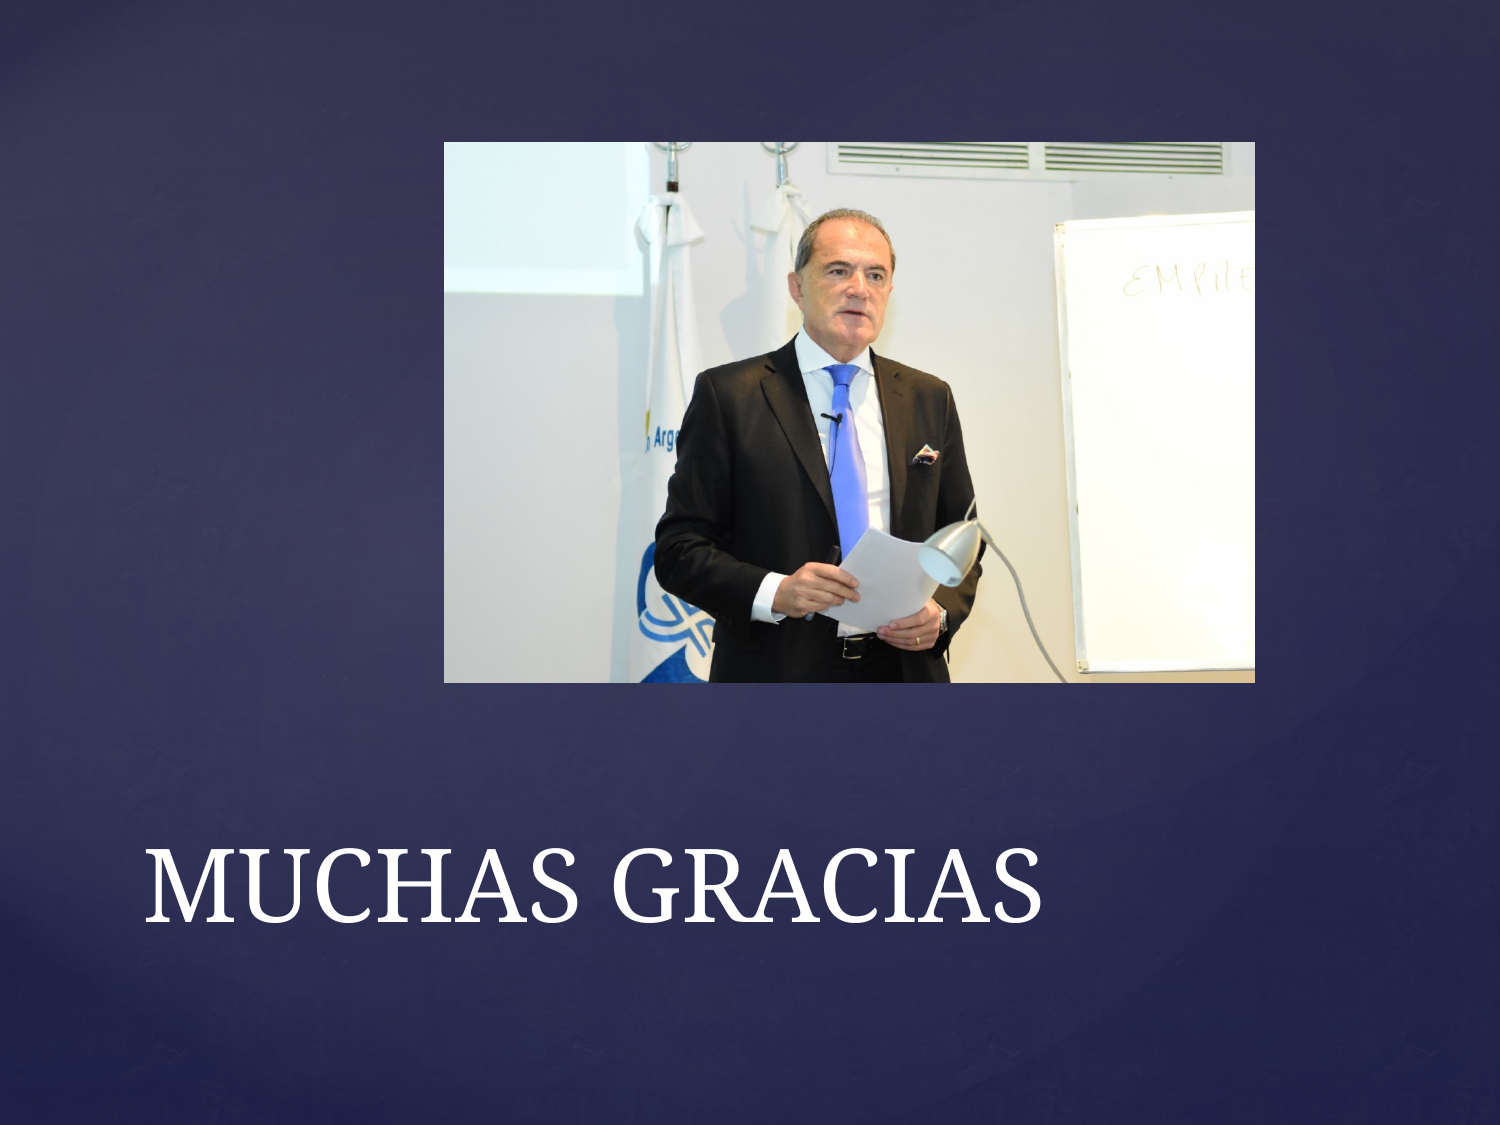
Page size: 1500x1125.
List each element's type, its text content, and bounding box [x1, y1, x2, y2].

title MUCHAS GRACIAS [127, 800, 1365, 950]
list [444, 141, 1256, 683]
